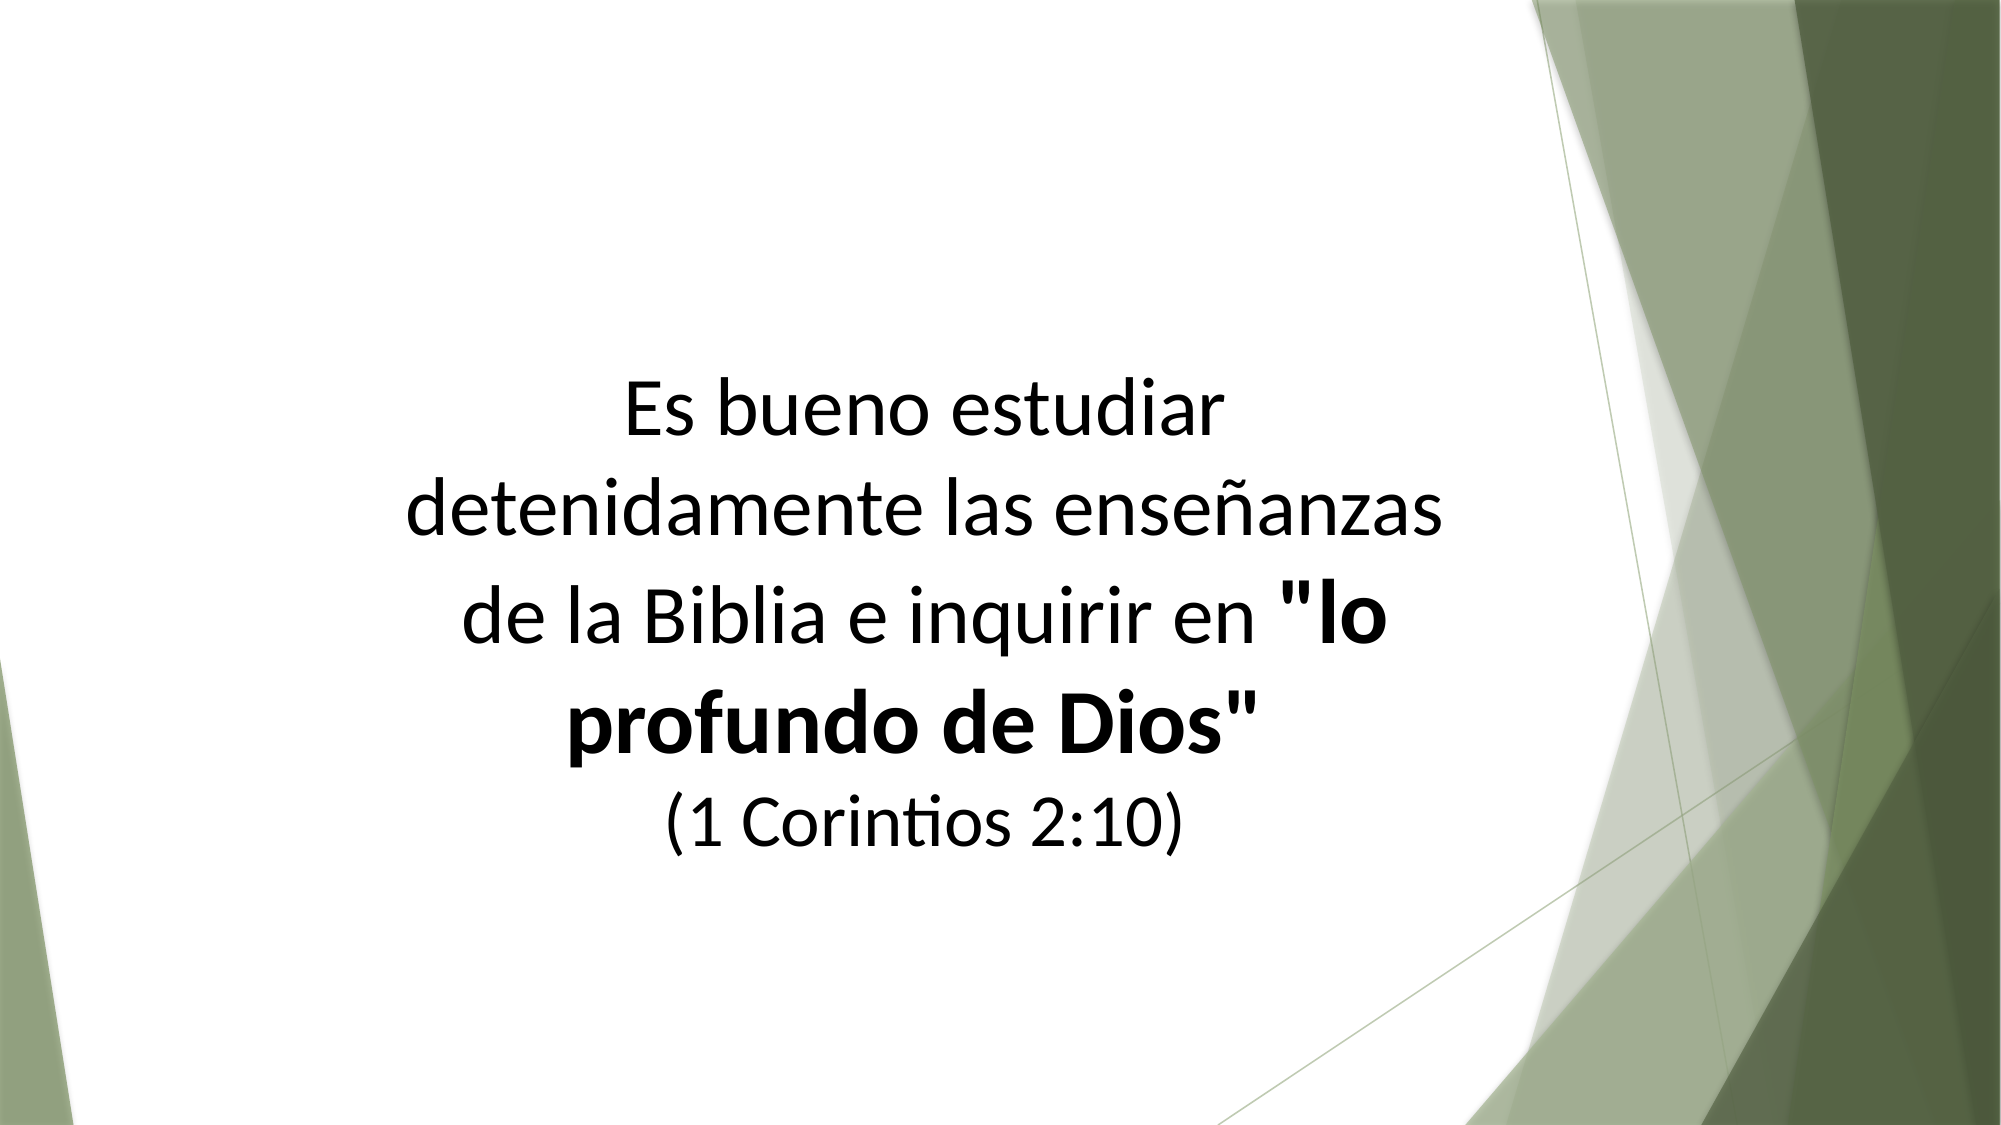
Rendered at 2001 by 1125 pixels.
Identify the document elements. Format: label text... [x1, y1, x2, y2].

text_box Es bueno estudiar detenidamente las enseñanzas de la Biblia e inquirir en "lo profundo de Dios" (1 Corintios 2:10) [344, 344, 1507, 870]
